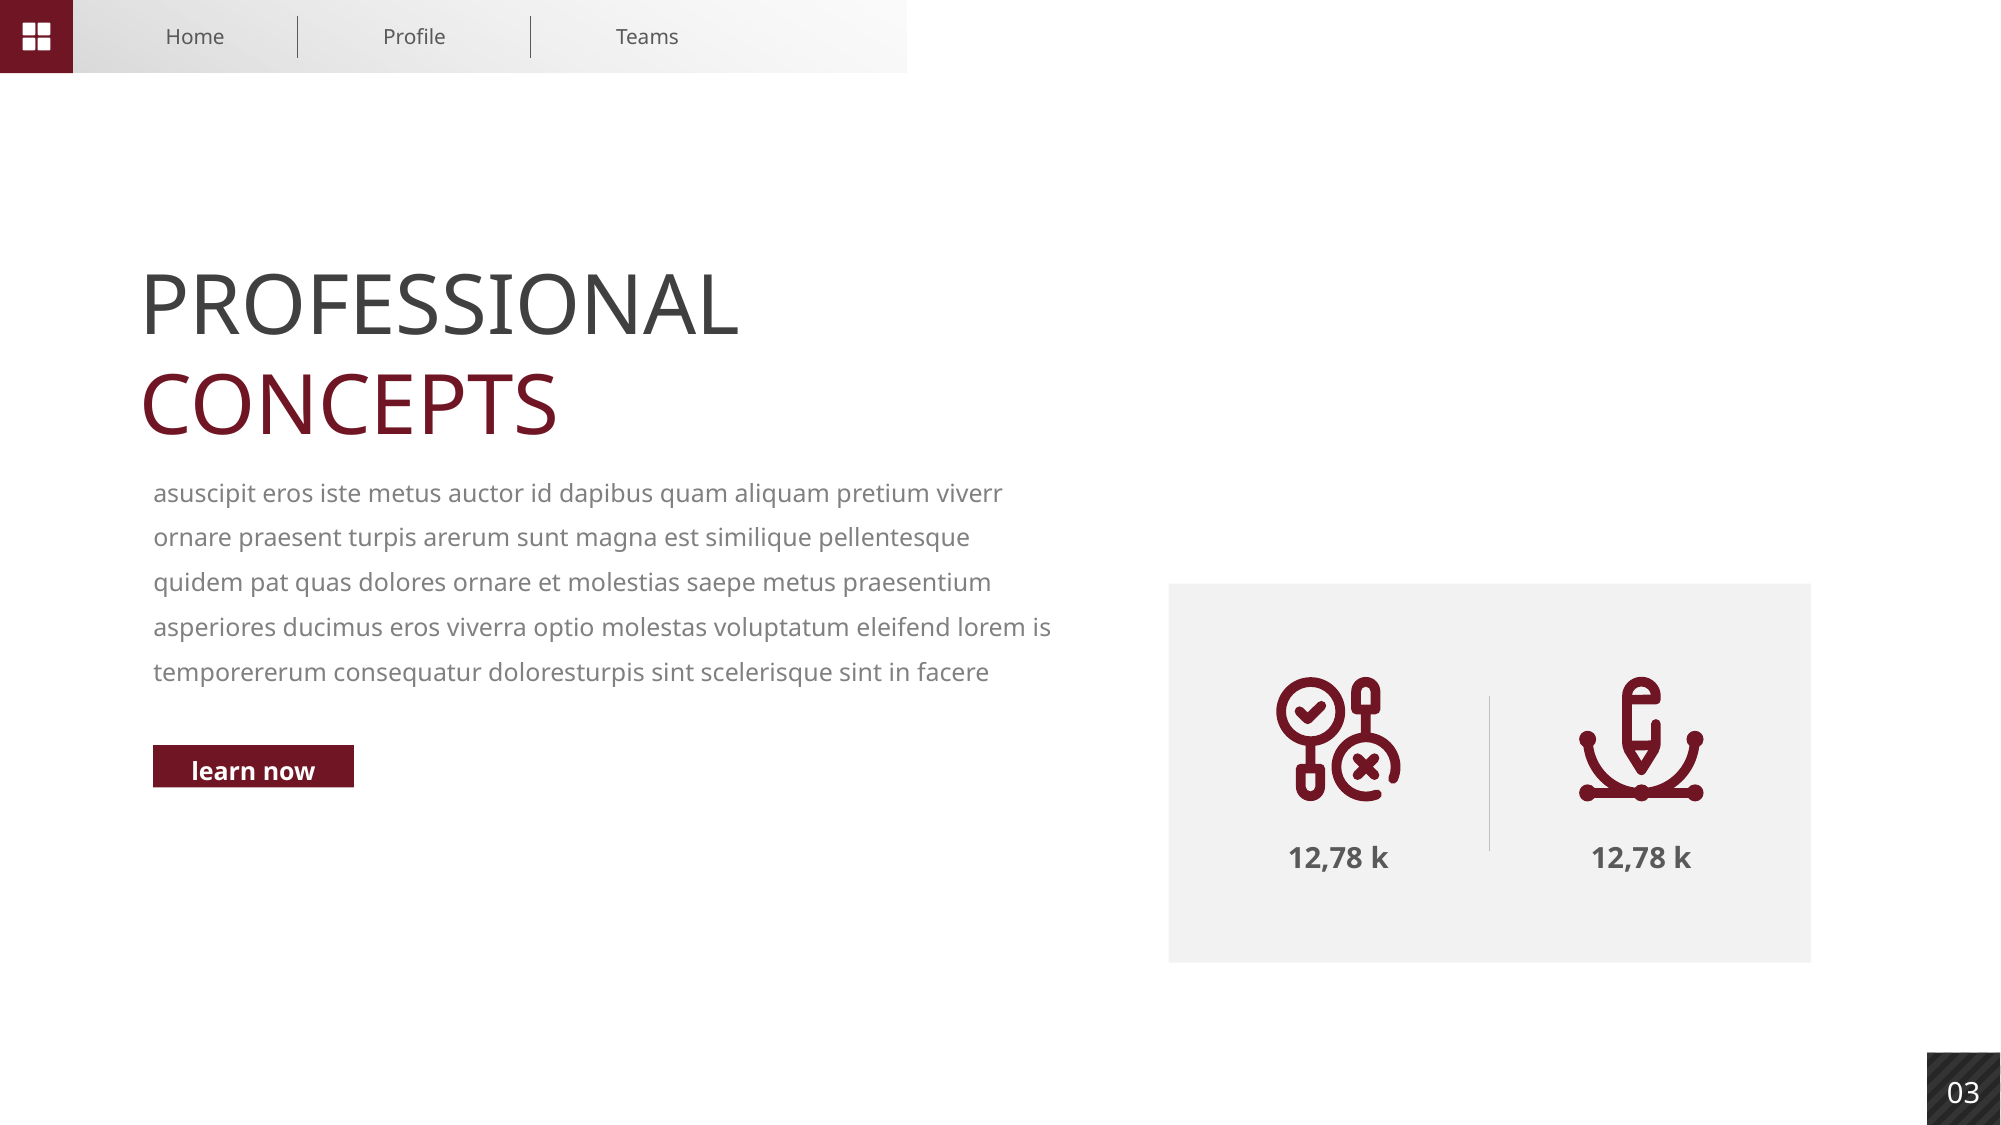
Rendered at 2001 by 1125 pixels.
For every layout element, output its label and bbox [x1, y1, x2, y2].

text_box [0, 0, 2001, 1125]
